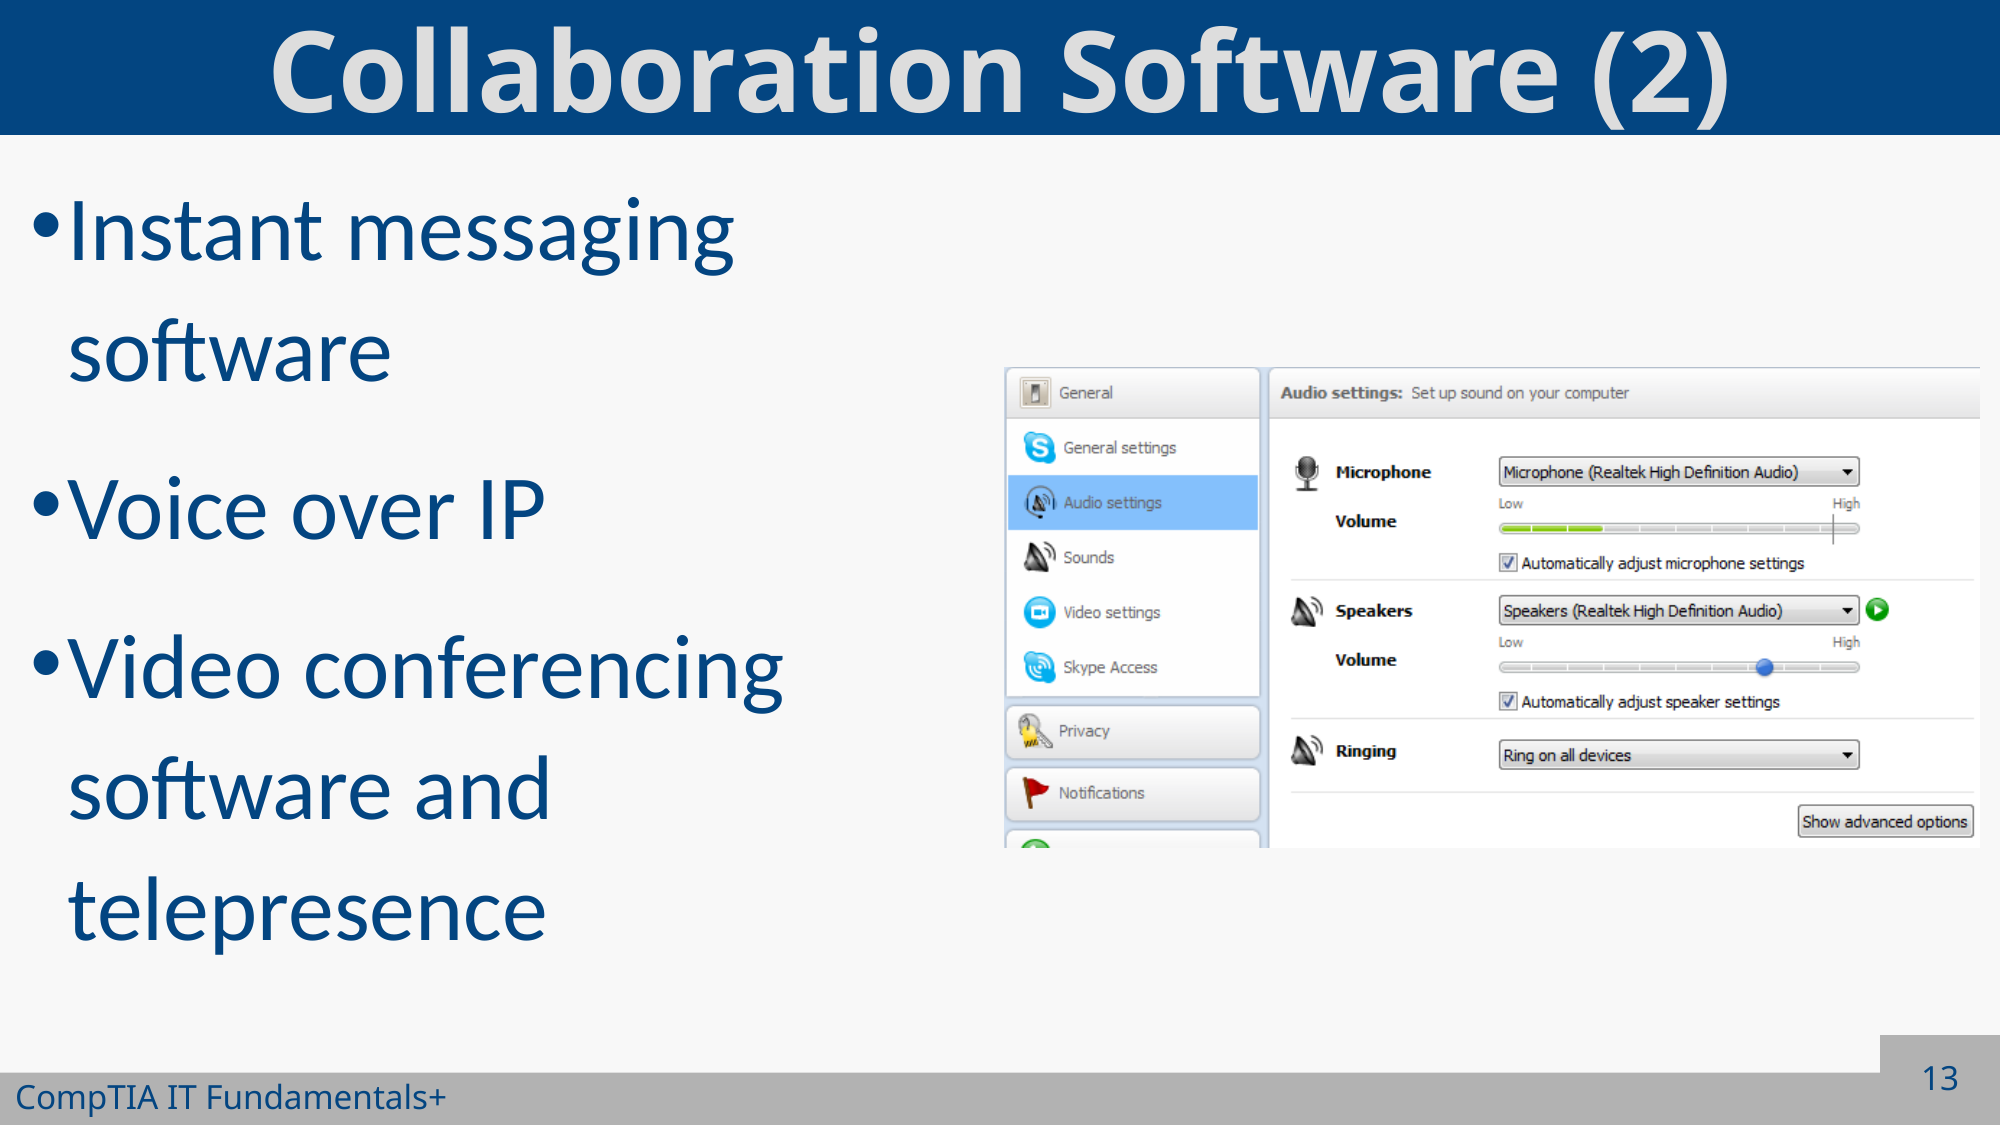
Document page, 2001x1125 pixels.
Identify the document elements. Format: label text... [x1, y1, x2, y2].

slide_number 13 [1880, 1035, 2000, 1125]
title Collaboration Software (2) [0, 0, 2000, 135]
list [1004, 367, 1980, 848]
footer CompTIA IT Fundamentals+ [0, 1072, 1880, 1125]
list Instant messaging software Voice over IP Video conferencing software and telepresence [15, 149, 990, 1065]
